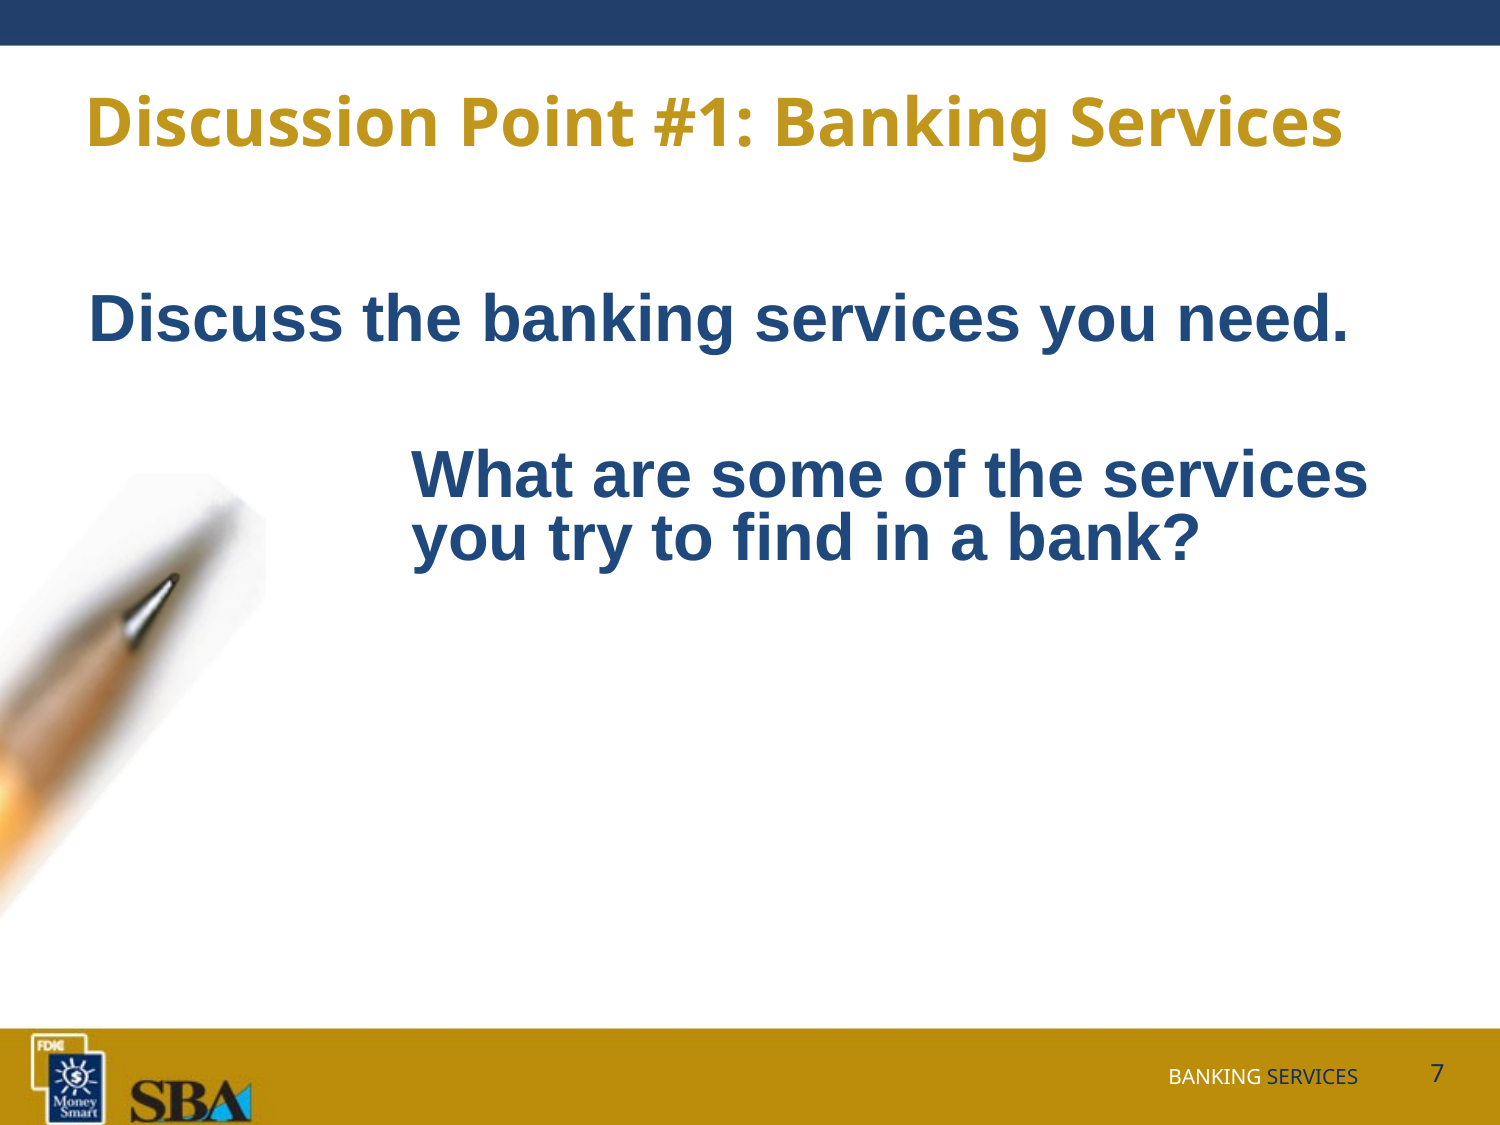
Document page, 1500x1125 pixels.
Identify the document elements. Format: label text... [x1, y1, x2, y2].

title Discussion Point #1: Banking Services [83, 78, 1435, 180]
list Discuss the banking services you need. [88, 182, 1440, 883]
picture [0, 0, 1500, 1125]
text_box What are some of the services you try to find in a bank? [403, 366, 1388, 582]
